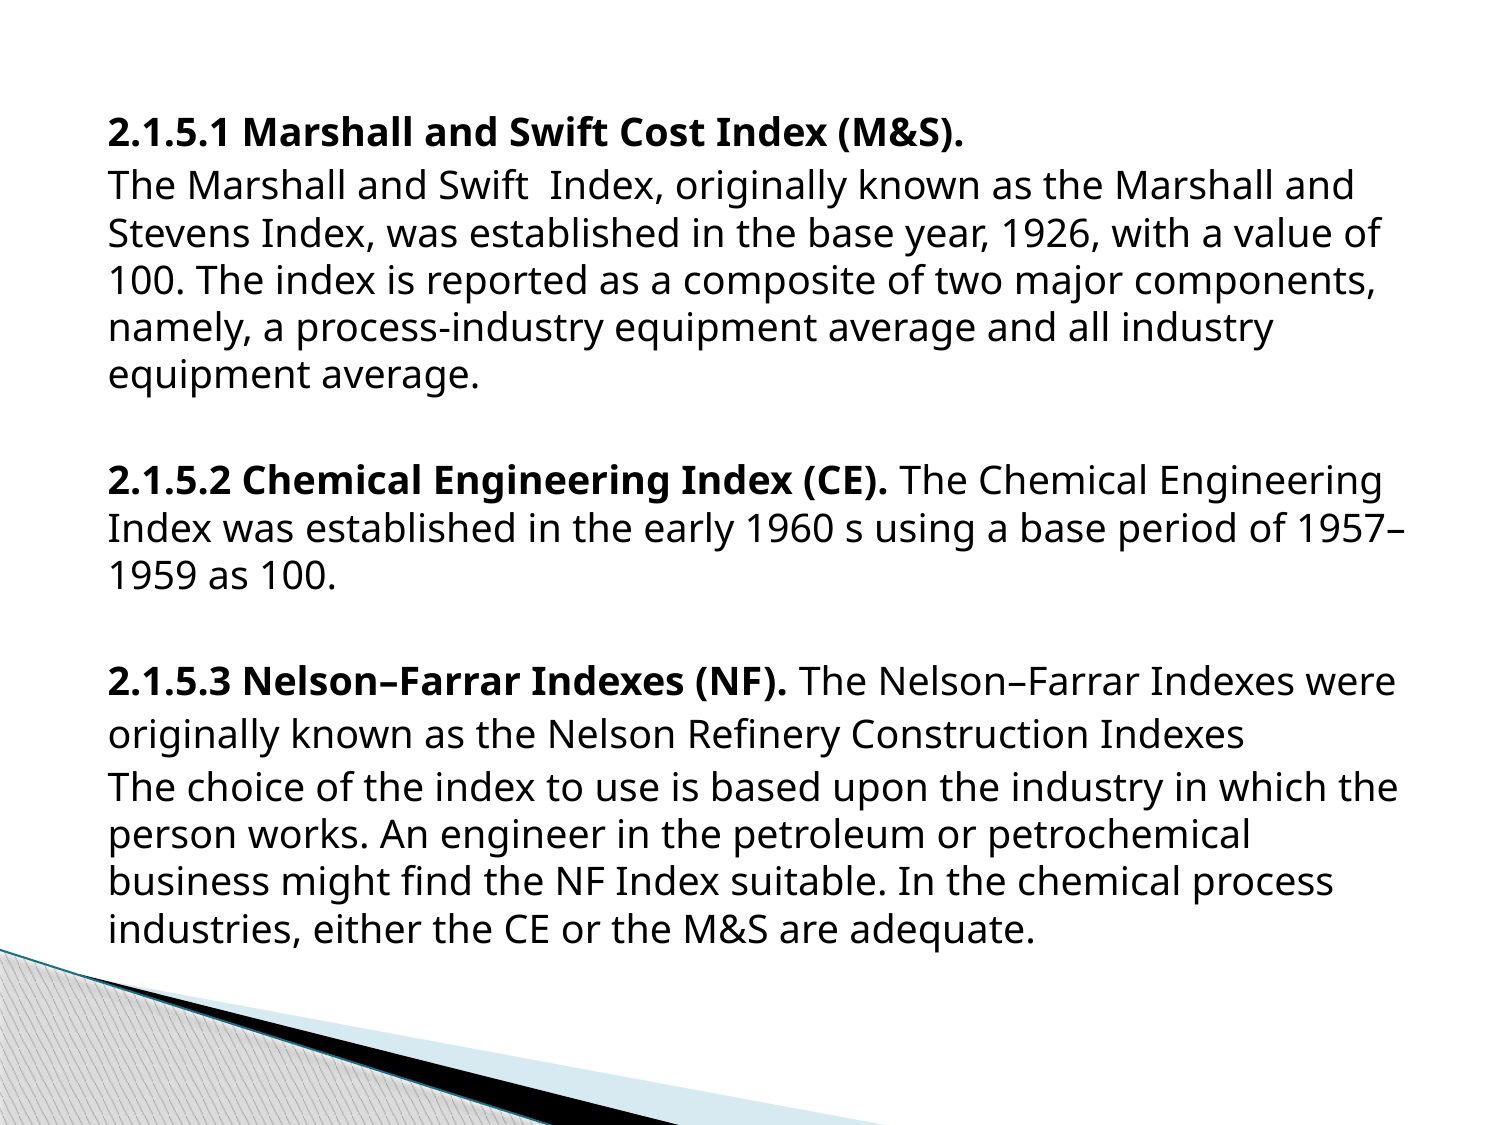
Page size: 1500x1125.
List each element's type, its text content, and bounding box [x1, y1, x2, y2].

list 2.1.5.1 Marshall and Swift Cost Index (M&S). The Marshall and Swift Index, originally known as the Marshall and Stevens Index, was established in the base year, 1926, with a value of 100. The index is reported as a composite of two major components, namely, a process-industry equipment average and all industry equipment average. 2.1.5.2 Chemical Engineering Index (CE). The Chemical Engineering Index was established in the early 1960 s using a base period of 1957–1959 as 100. 2.1.5.3 Nelson–Farrar Indexes (NF). The Nelson–Farrar Indexes were originally known as the Nelson Refinery Construction Indexes The choice of the index to use is based upon the industry in which the person works. An engineer in the petroleum or petrochemical business might find the NF Index suitable. In the chemical process industries, either the CE or the M&S are adequate. [75, 99, 1425, 1005]
